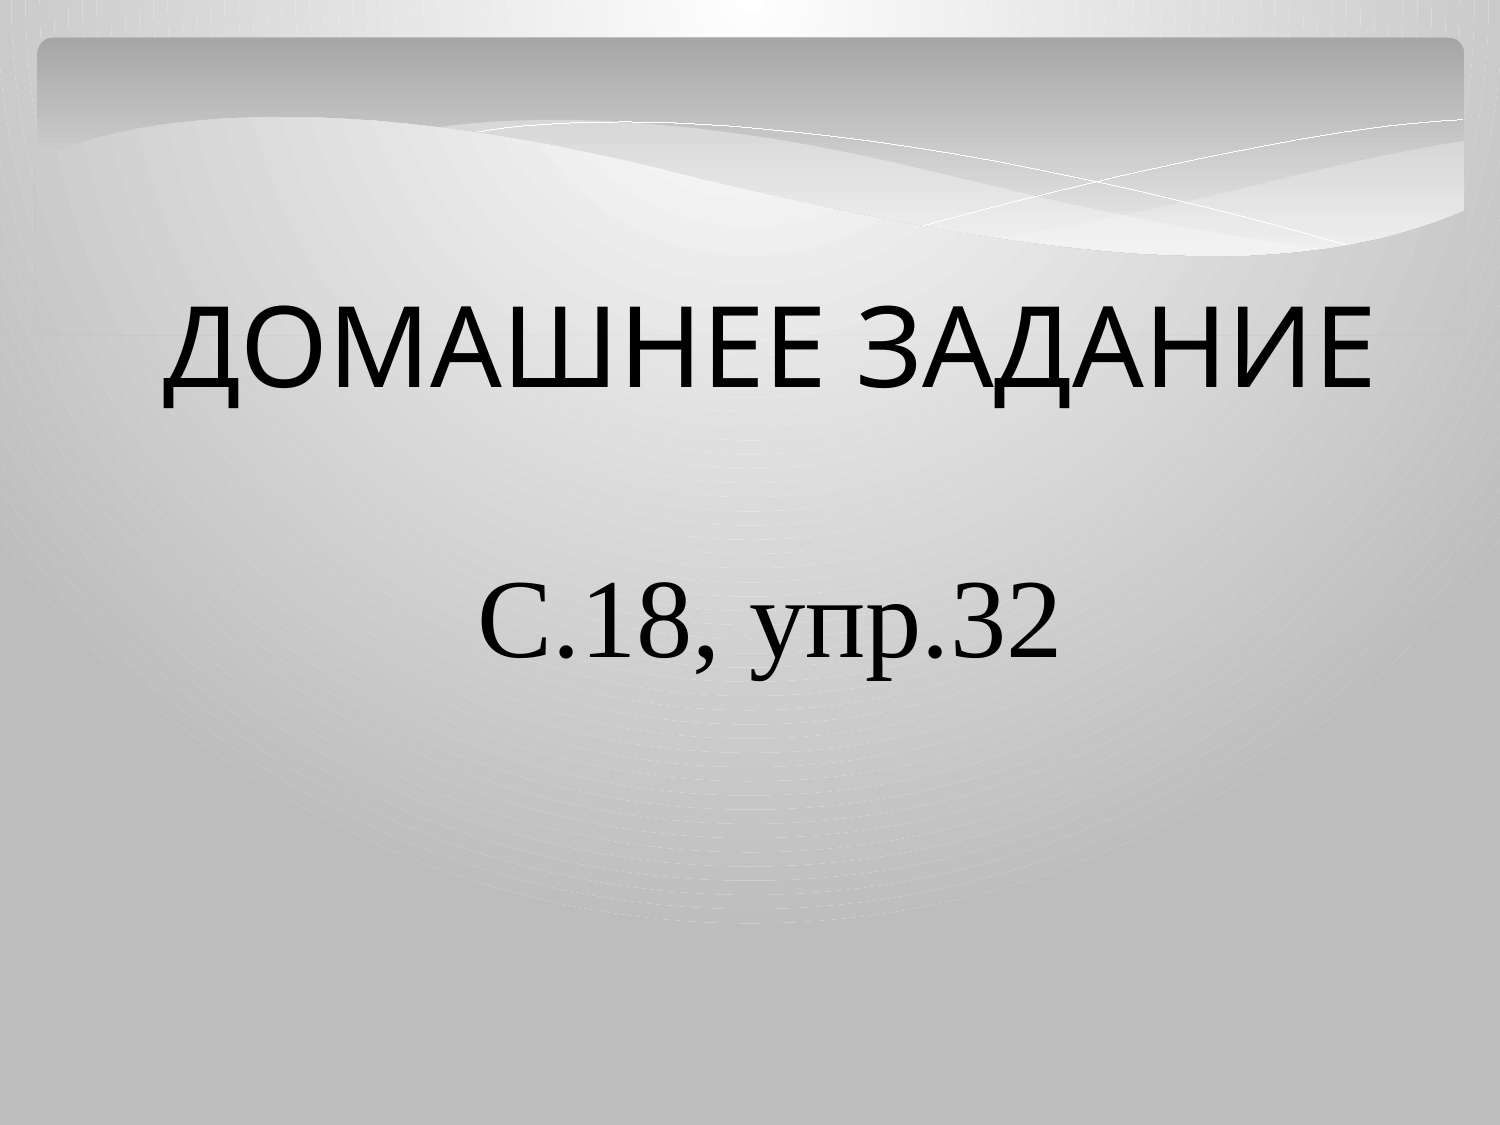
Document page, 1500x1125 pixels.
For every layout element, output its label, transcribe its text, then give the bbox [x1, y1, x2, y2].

text_box ДОМАШНЕЕ ЗАДАНИЕ С.18, упр.32 [148, 267, 1392, 687]
